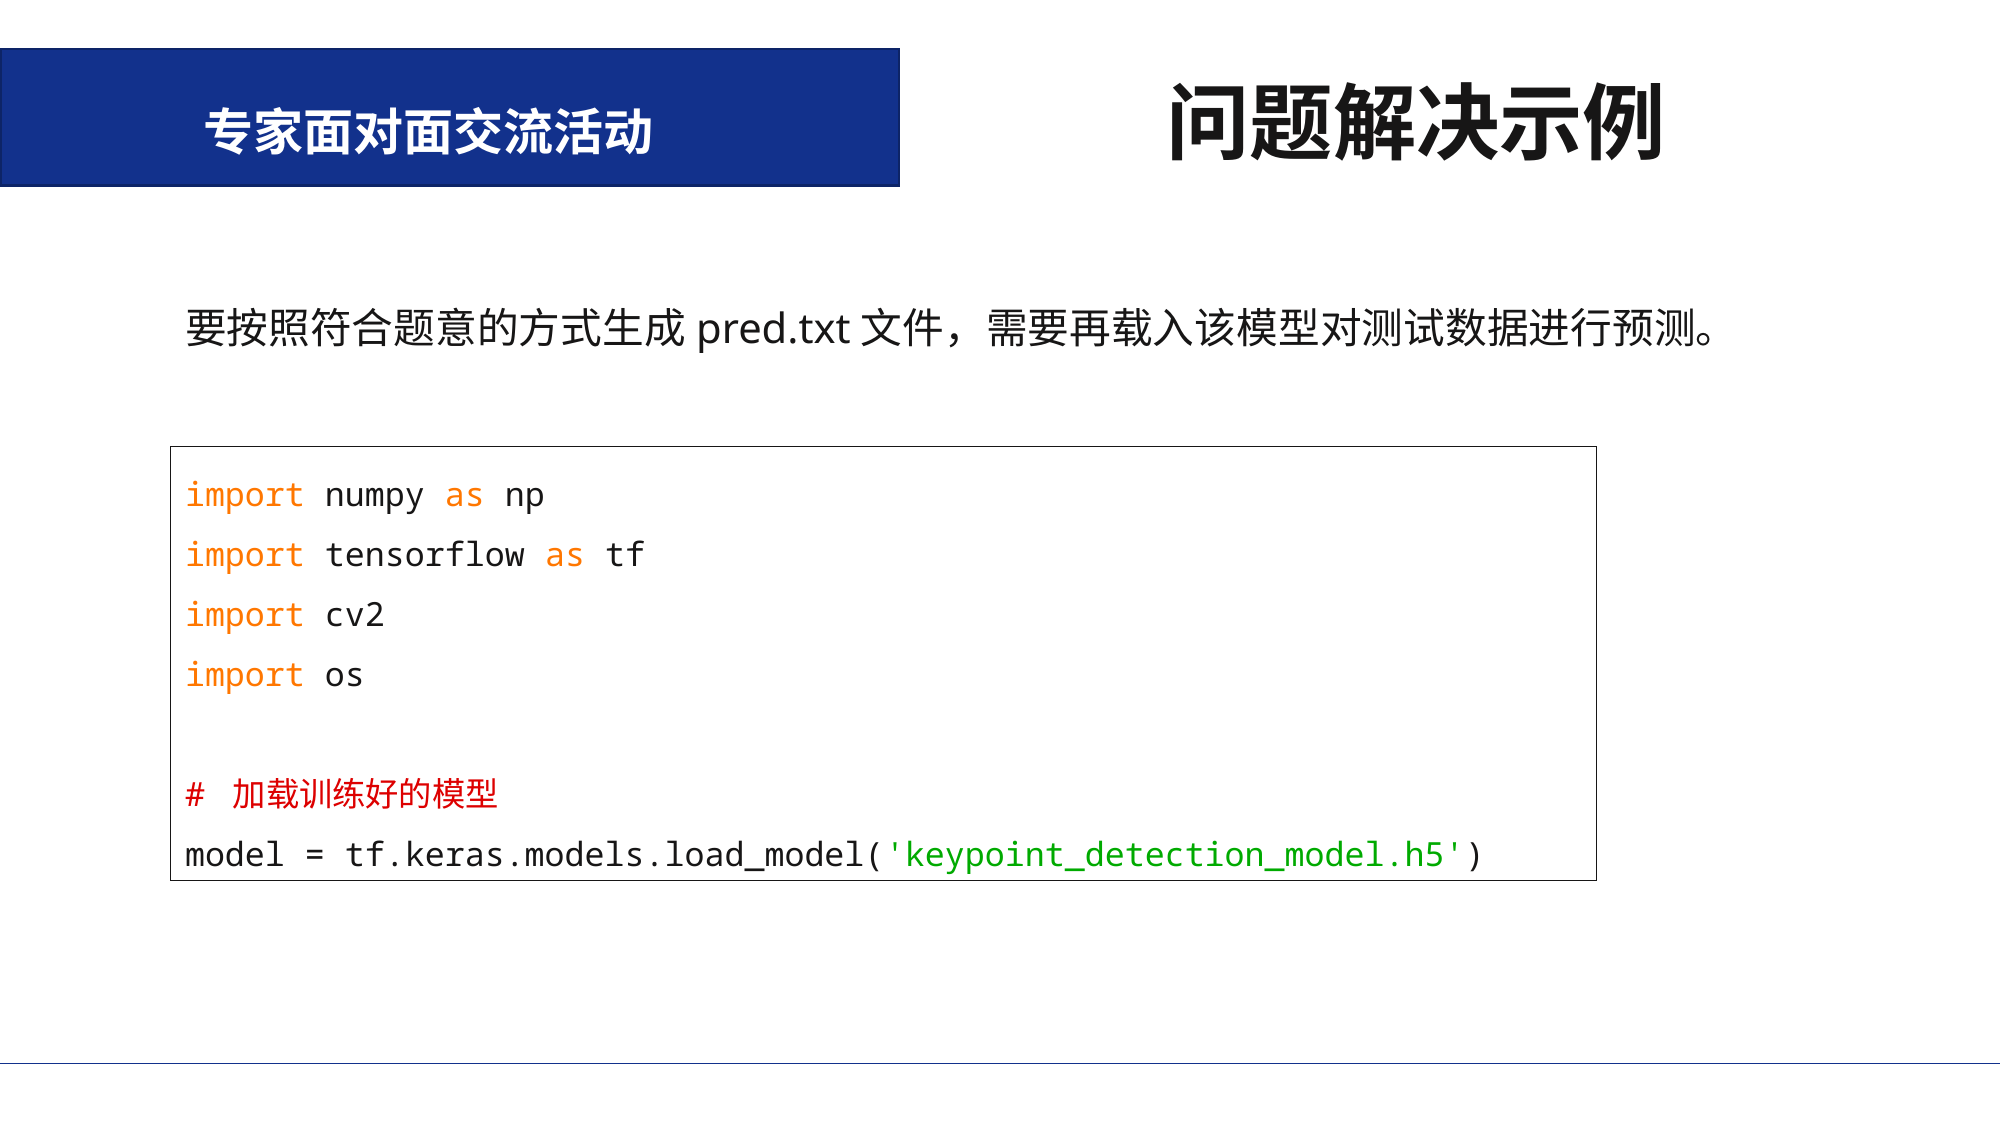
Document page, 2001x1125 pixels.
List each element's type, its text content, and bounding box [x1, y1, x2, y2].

text_box 问题解决示例 [915, 63, 1917, 178]
text_box import numpy as np import tensorflow as tf import cv2 import os # 加载训练好的模型 model = tf.keras.models.load_model('keypoint_detection_model.h5') [170, 446, 1597, 881]
text_box [0, 48, 900, 187]
text_box 专家面对面交流活动 [188, 80, 884, 168]
text_box 要按照符合题意的方式生成pred.txt文件，需要再载入该模型对测试数据进行预测。 [170, 270, 1829, 360]
